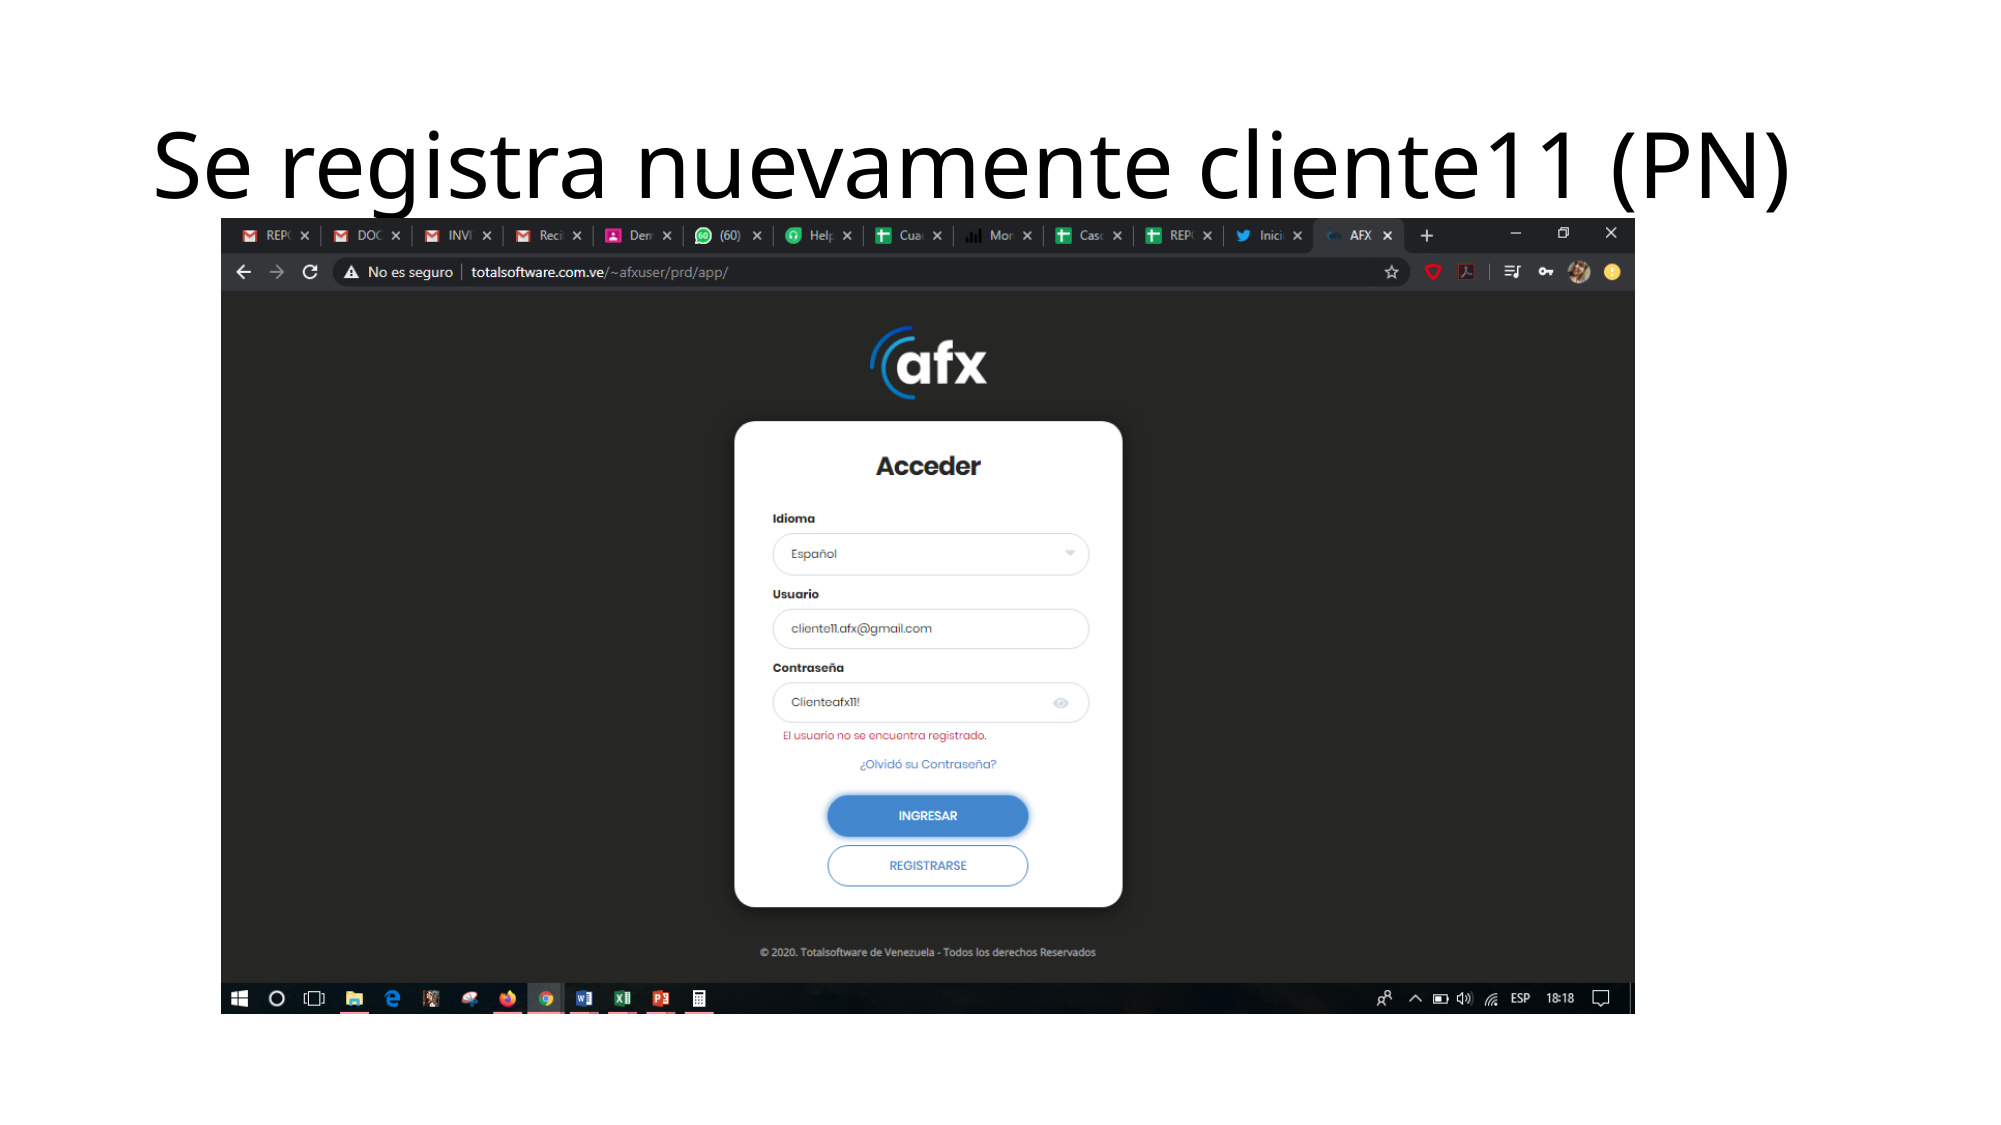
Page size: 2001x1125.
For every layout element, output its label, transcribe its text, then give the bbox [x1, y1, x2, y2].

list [221, 218, 1635, 1014]
title Se registra nuevamente cliente11 (PN) [137, 59, 1863, 278]
